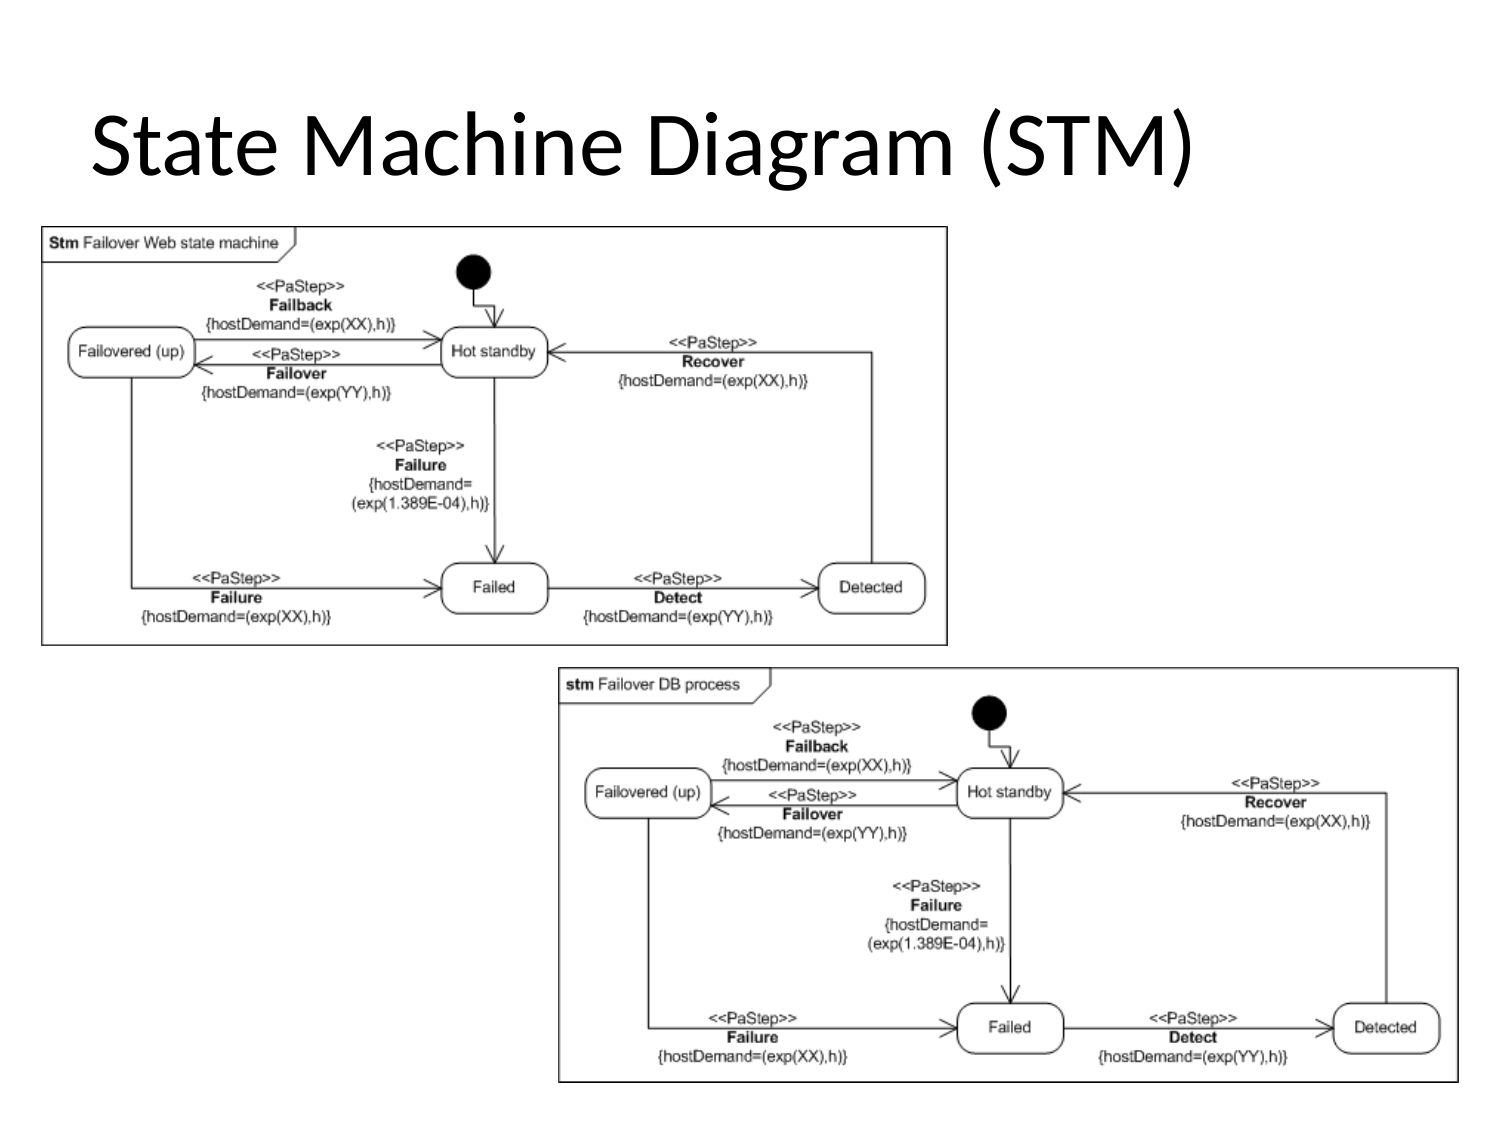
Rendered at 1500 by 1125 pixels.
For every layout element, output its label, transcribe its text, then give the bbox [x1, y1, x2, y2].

picture [558, 667, 1459, 1083]
title State Machine Diagram (STM) [75, 45, 1425, 233]
picture [40, 226, 949, 646]
